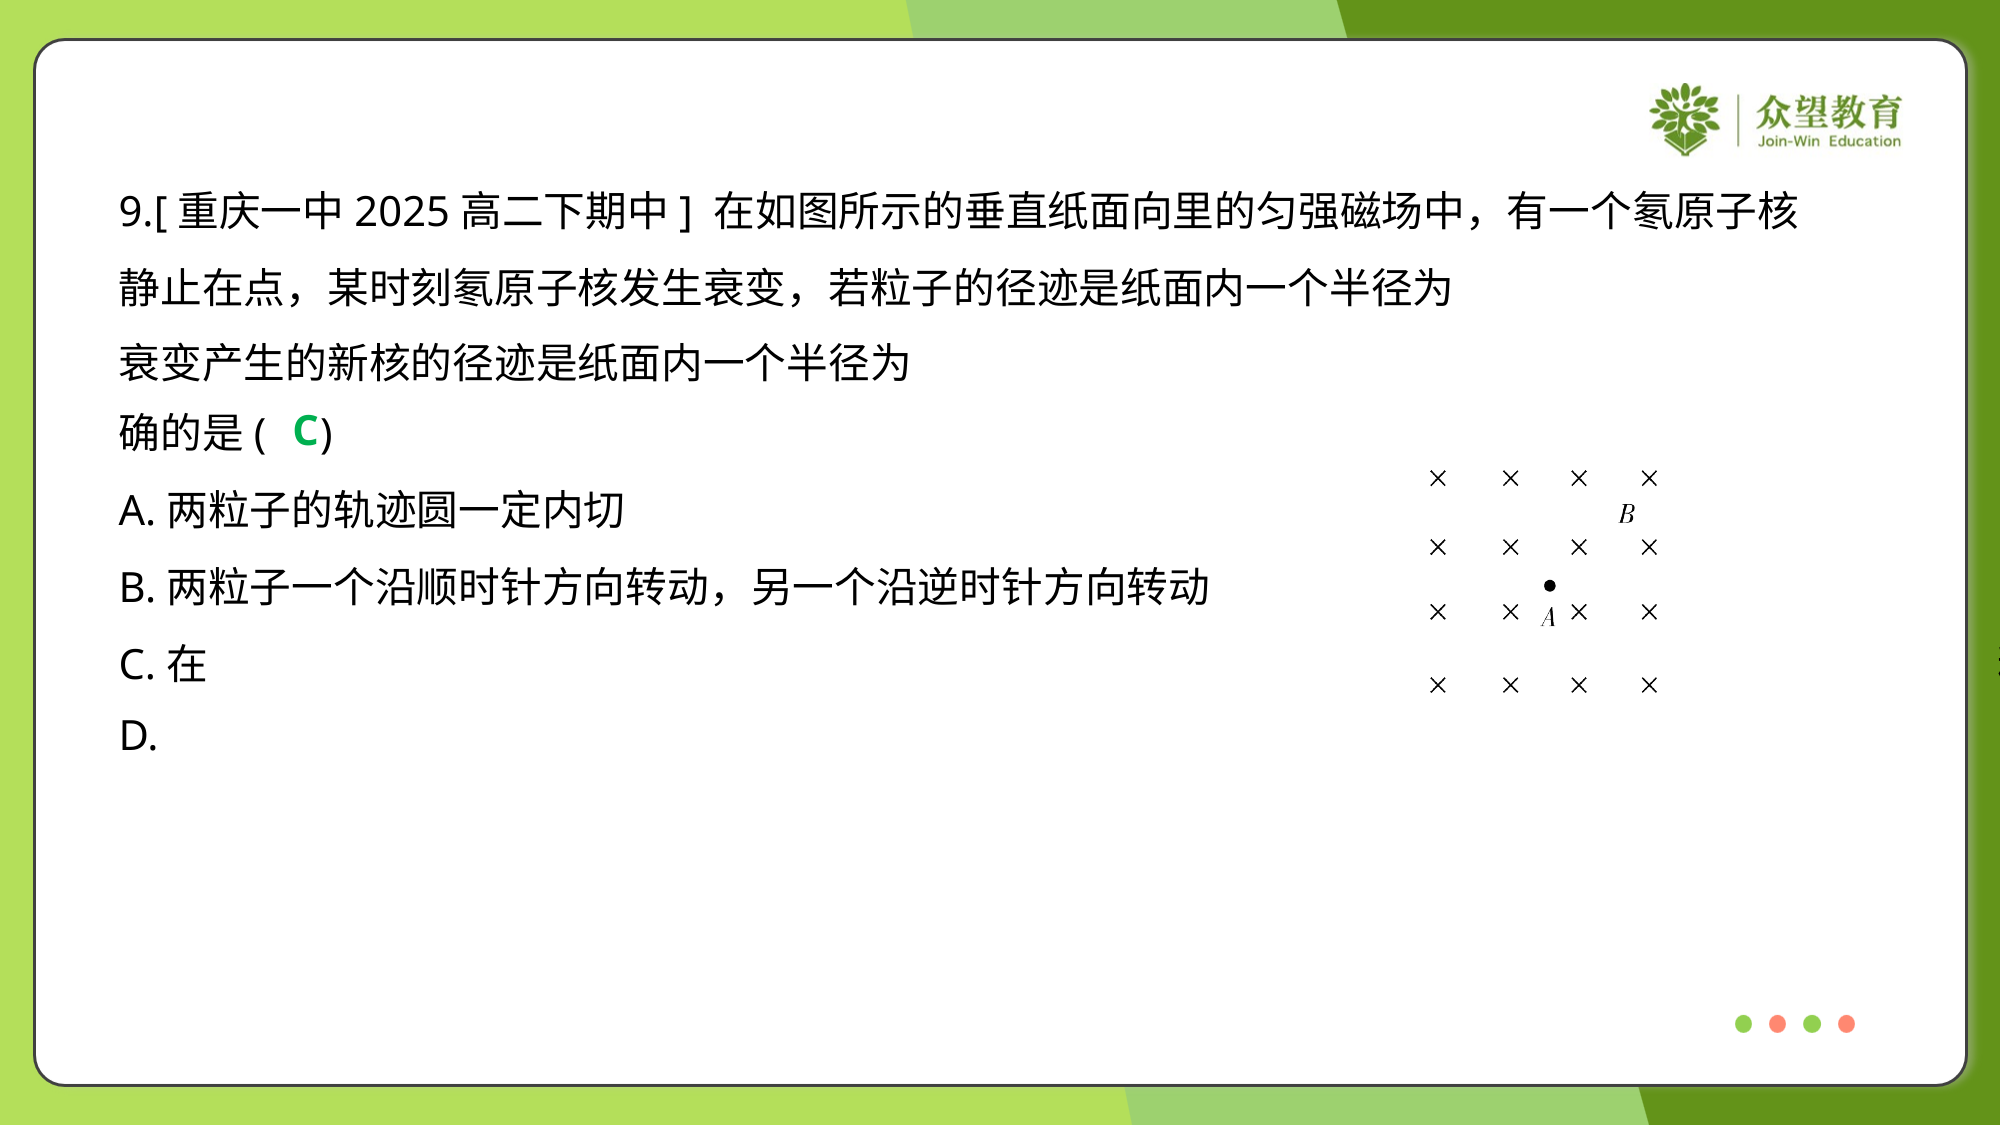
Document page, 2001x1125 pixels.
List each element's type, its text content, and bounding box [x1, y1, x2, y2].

text_box C [276, 383, 335, 448]
picture [0, 0, 2000, 1125]
